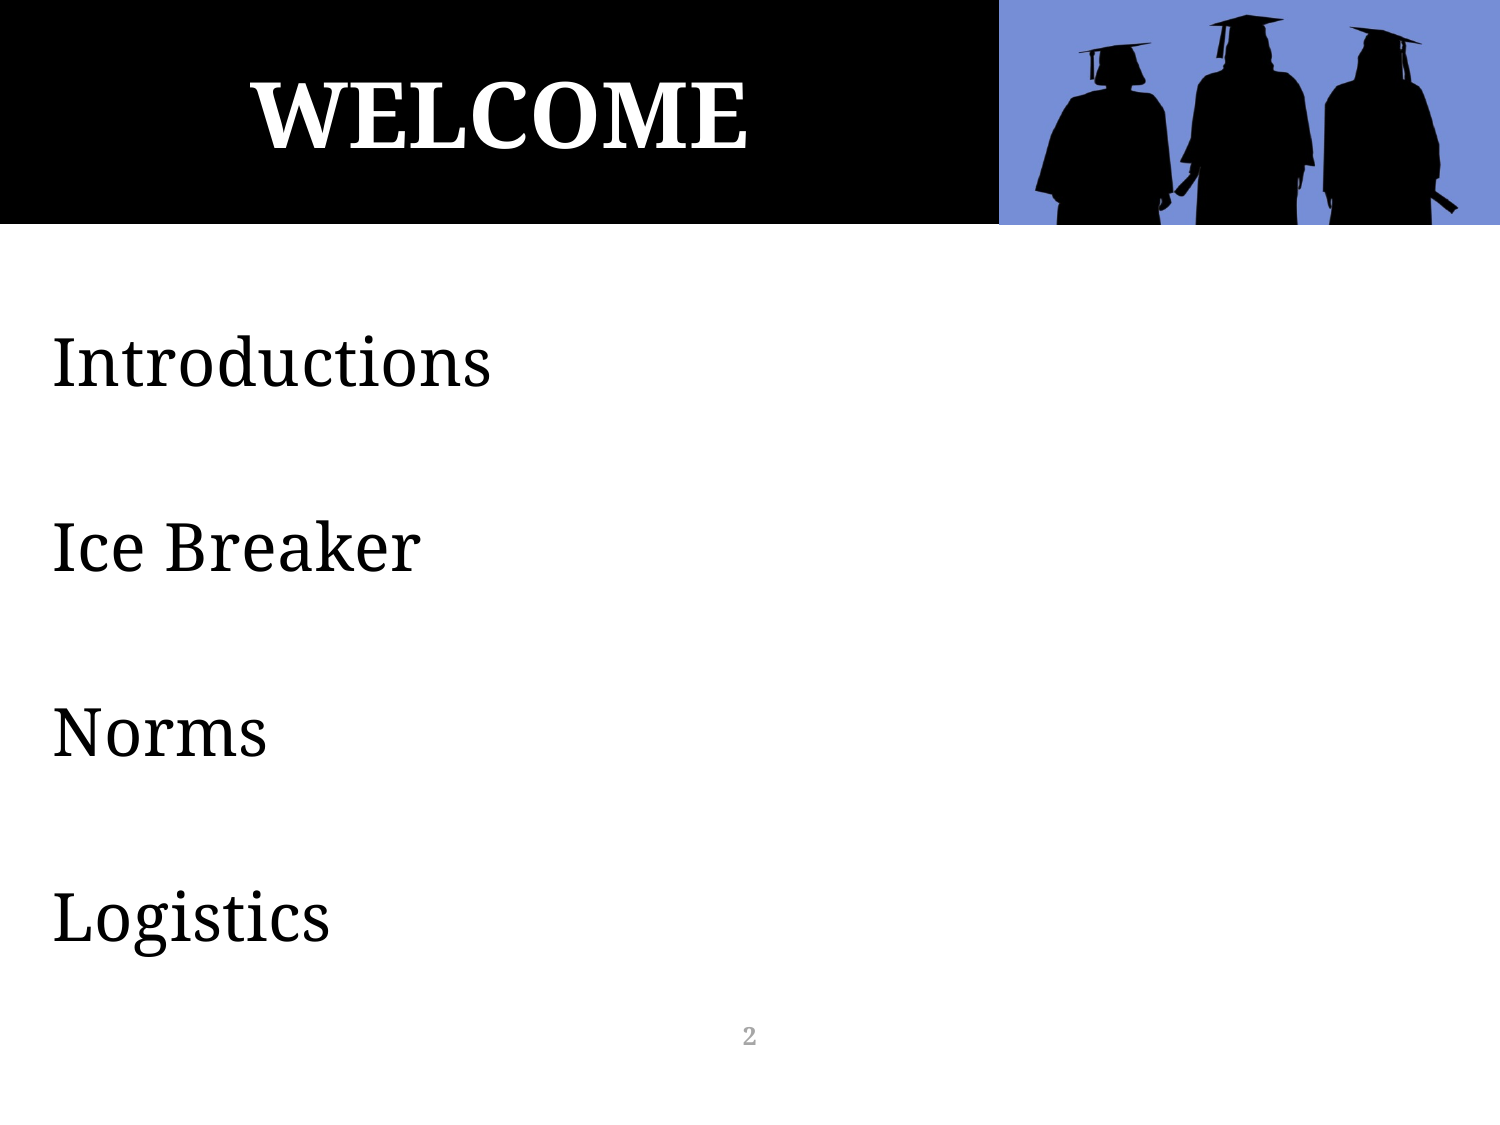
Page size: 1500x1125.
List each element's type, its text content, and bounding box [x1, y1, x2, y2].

slide_number 2 [662, 1012, 838, 1063]
picture [999, 0, 1500, 226]
list Introductions Ice Breaker Norms Logistics [37, 312, 1463, 990]
title Welcome [0, 0, 999, 230]
